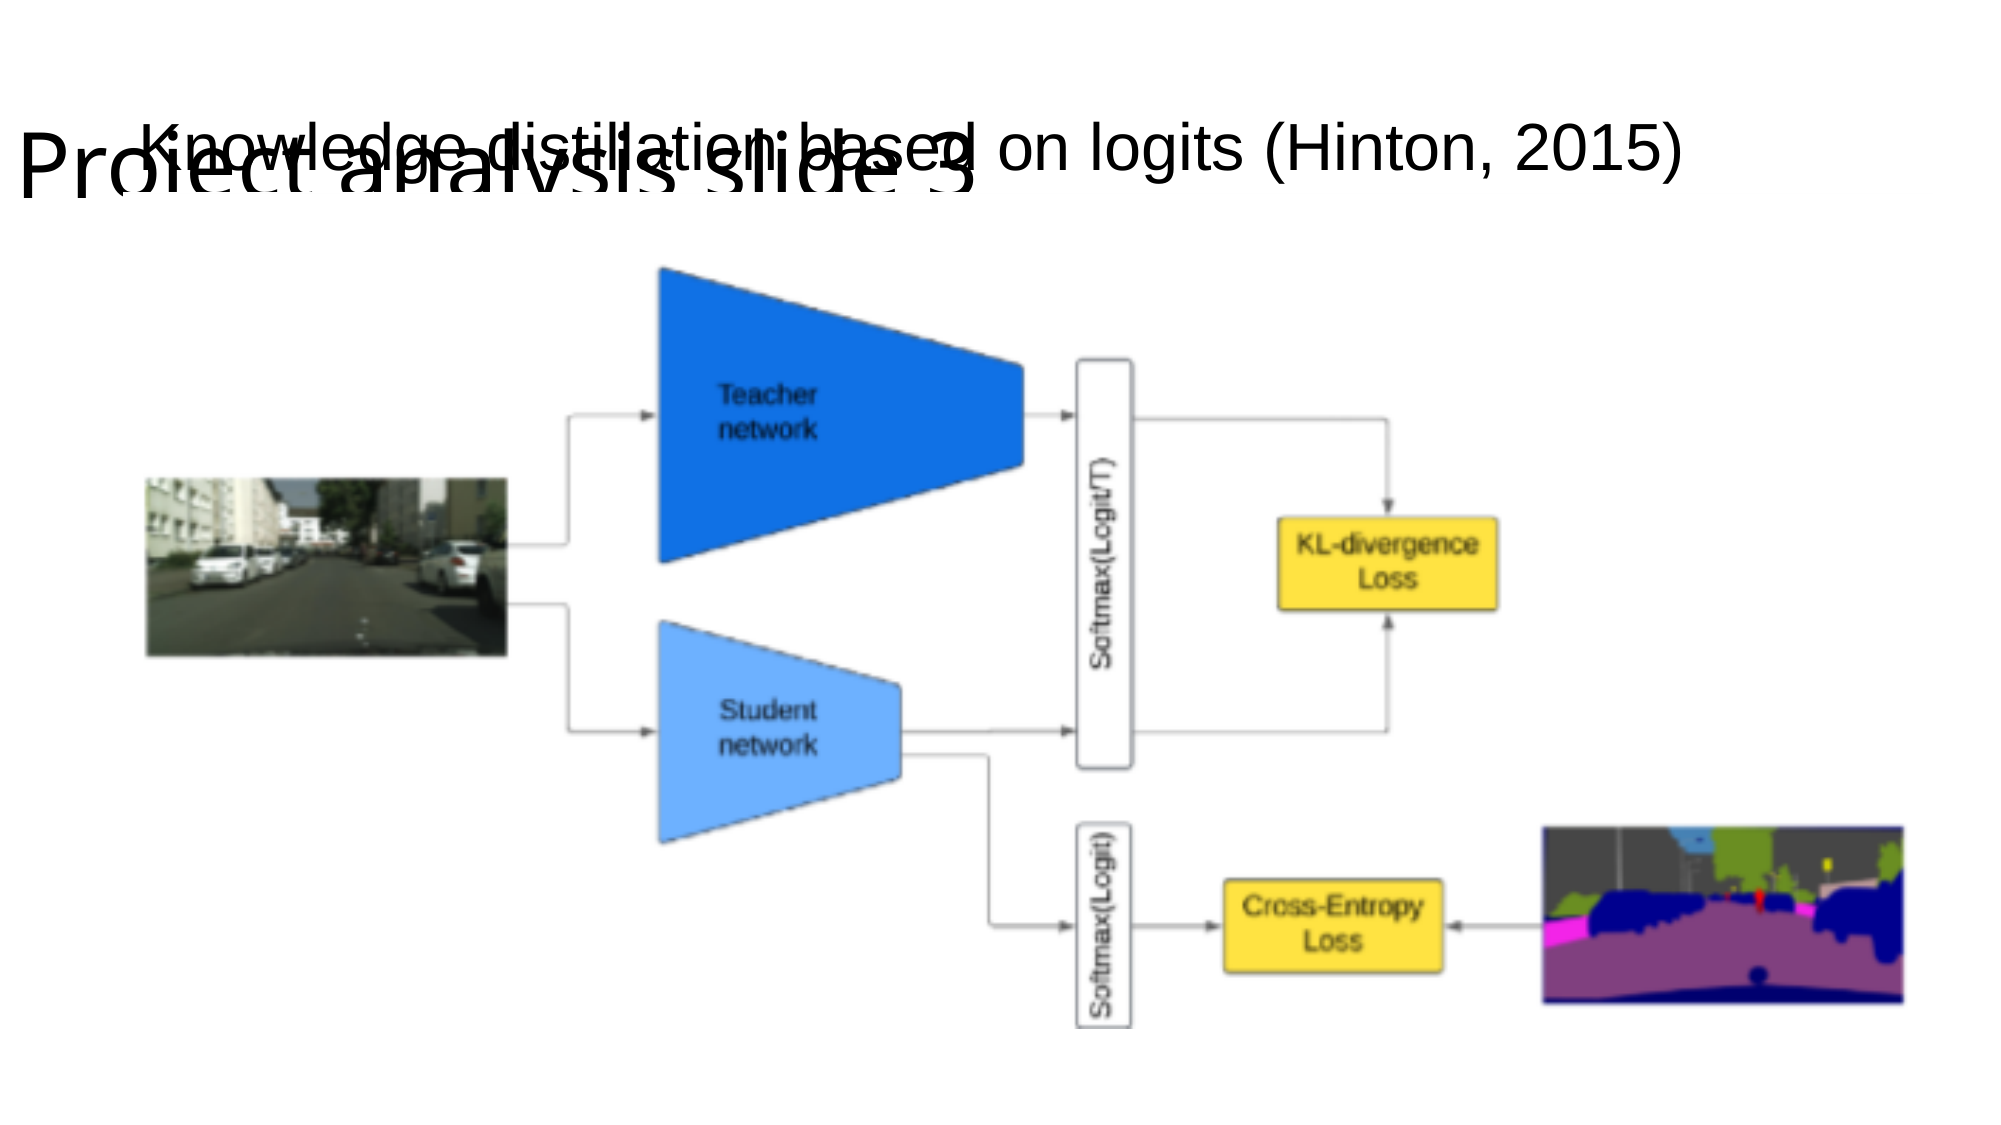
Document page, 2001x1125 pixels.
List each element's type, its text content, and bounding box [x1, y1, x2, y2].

picture [123, 192, 1933, 1029]
title Project analysis slide 3 [0, 59, 1725, 278]
text_box Knowledge distillation based on logits (Hinton, 2015) [123, 96, 1877, 192]
